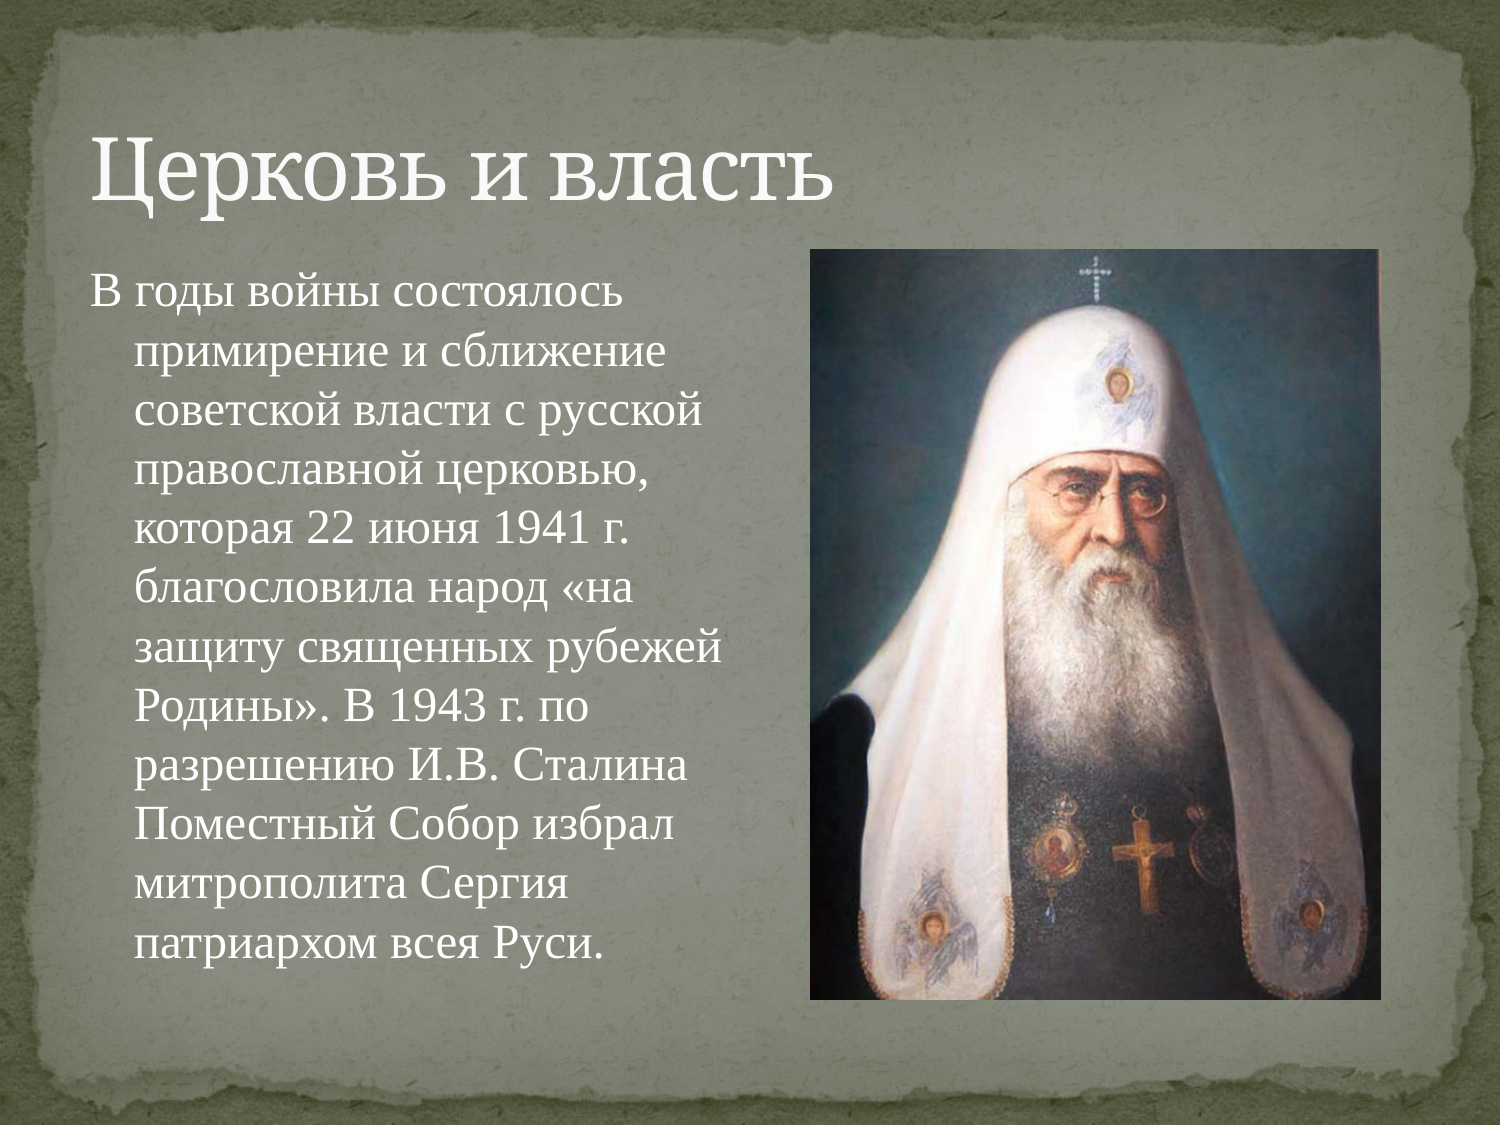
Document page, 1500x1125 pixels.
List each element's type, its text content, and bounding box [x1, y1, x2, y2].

list В годы войны состоялось примирение и сближение советской власти с русской православной церковью, которая 22 июня 1941 г. благословила народ «на защиту священных рубежей Родины». В 1943 г. по разрешению И.В. Сталина Поместный Собор избрал митрополита Сергия патриархом всея Руси. [75, 249, 741, 1000]
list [812, 251, 1380, 1000]
picture [810, 249, 1381, 1000]
title Церковь и власть [74, 24, 1425, 225]
